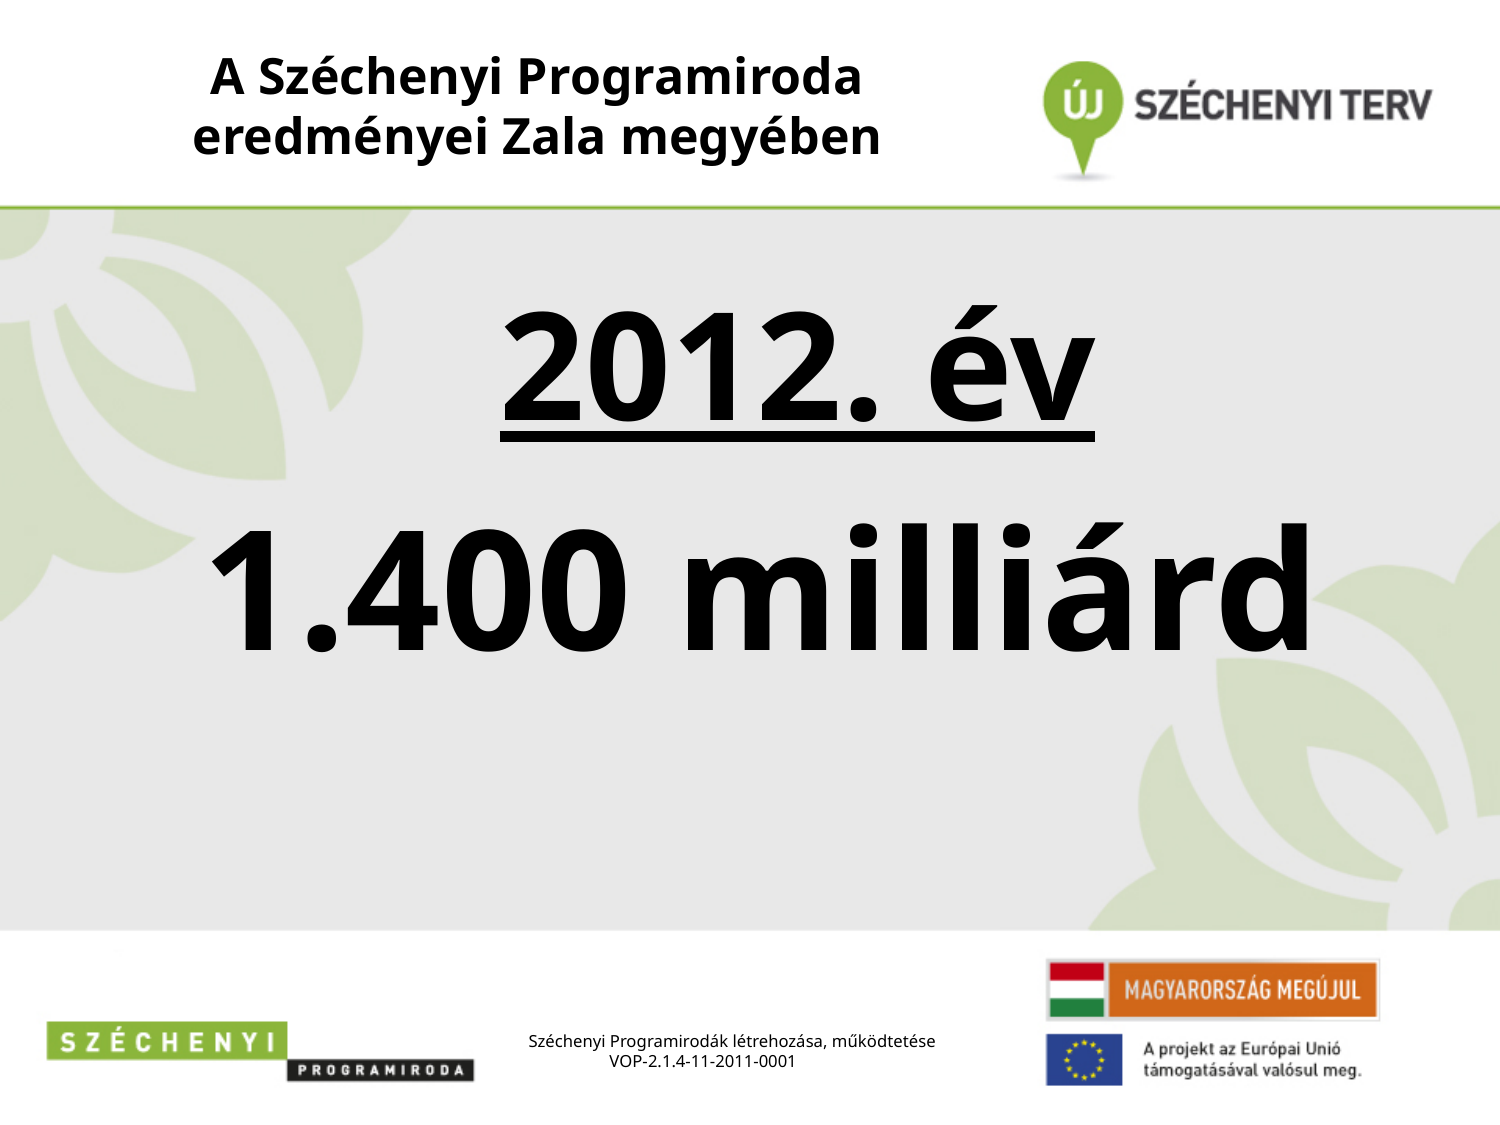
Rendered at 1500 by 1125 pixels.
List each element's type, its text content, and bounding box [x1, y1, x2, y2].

text_box Széchenyi Programirodák létrehozása, működtetése VOP-2.1.4-11-2011-0001 [513, 1023, 999, 1124]
picture [0, 0, 1500, 1125]
title A Széchenyi Programiroda eredményei Zala megyében [41, 0, 1034, 209]
list 2012. év 1.400 milliárd [112, 262, 1412, 929]
